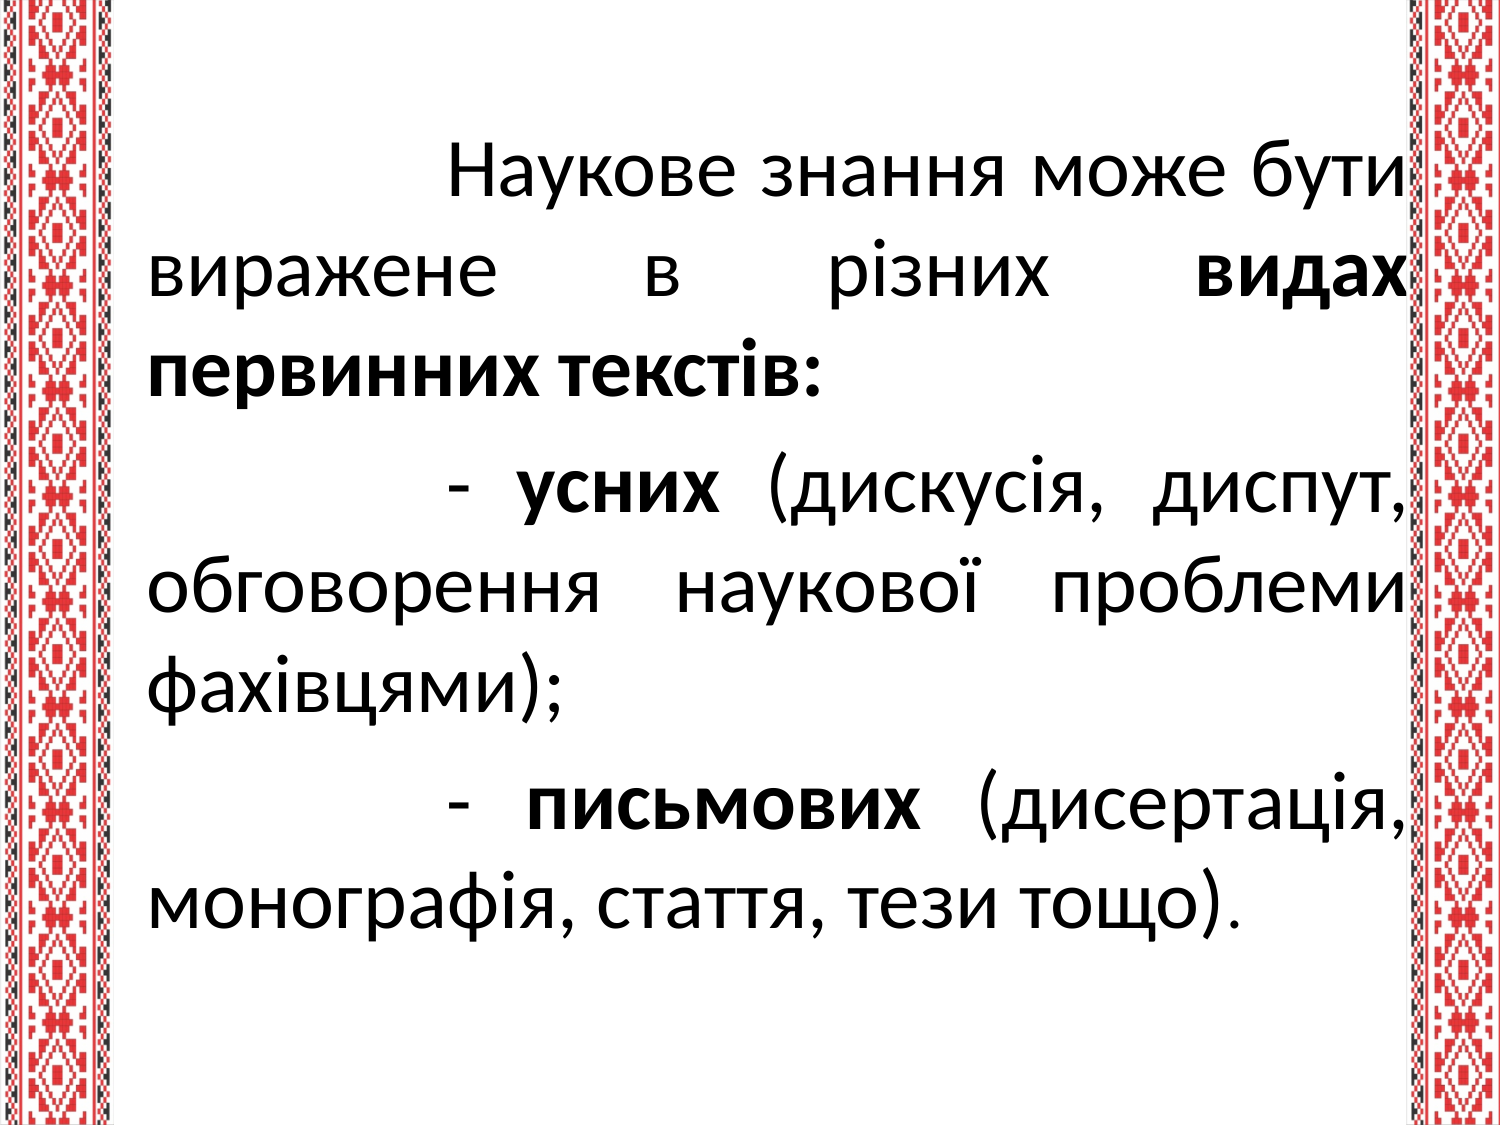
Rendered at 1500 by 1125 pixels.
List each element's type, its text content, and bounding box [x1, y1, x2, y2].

picture [900, 1, 1500, 1124]
list Наукове знання може бути виражене в різних видах первинних текстів: - усних (дискусія, диспут, обговорення наукової проблеми фахівцями); - письмових (дисертація, монографія, стаття, тези тощо). [114, 105, 1406, 1005]
picture [0, 1, 620, 1124]
